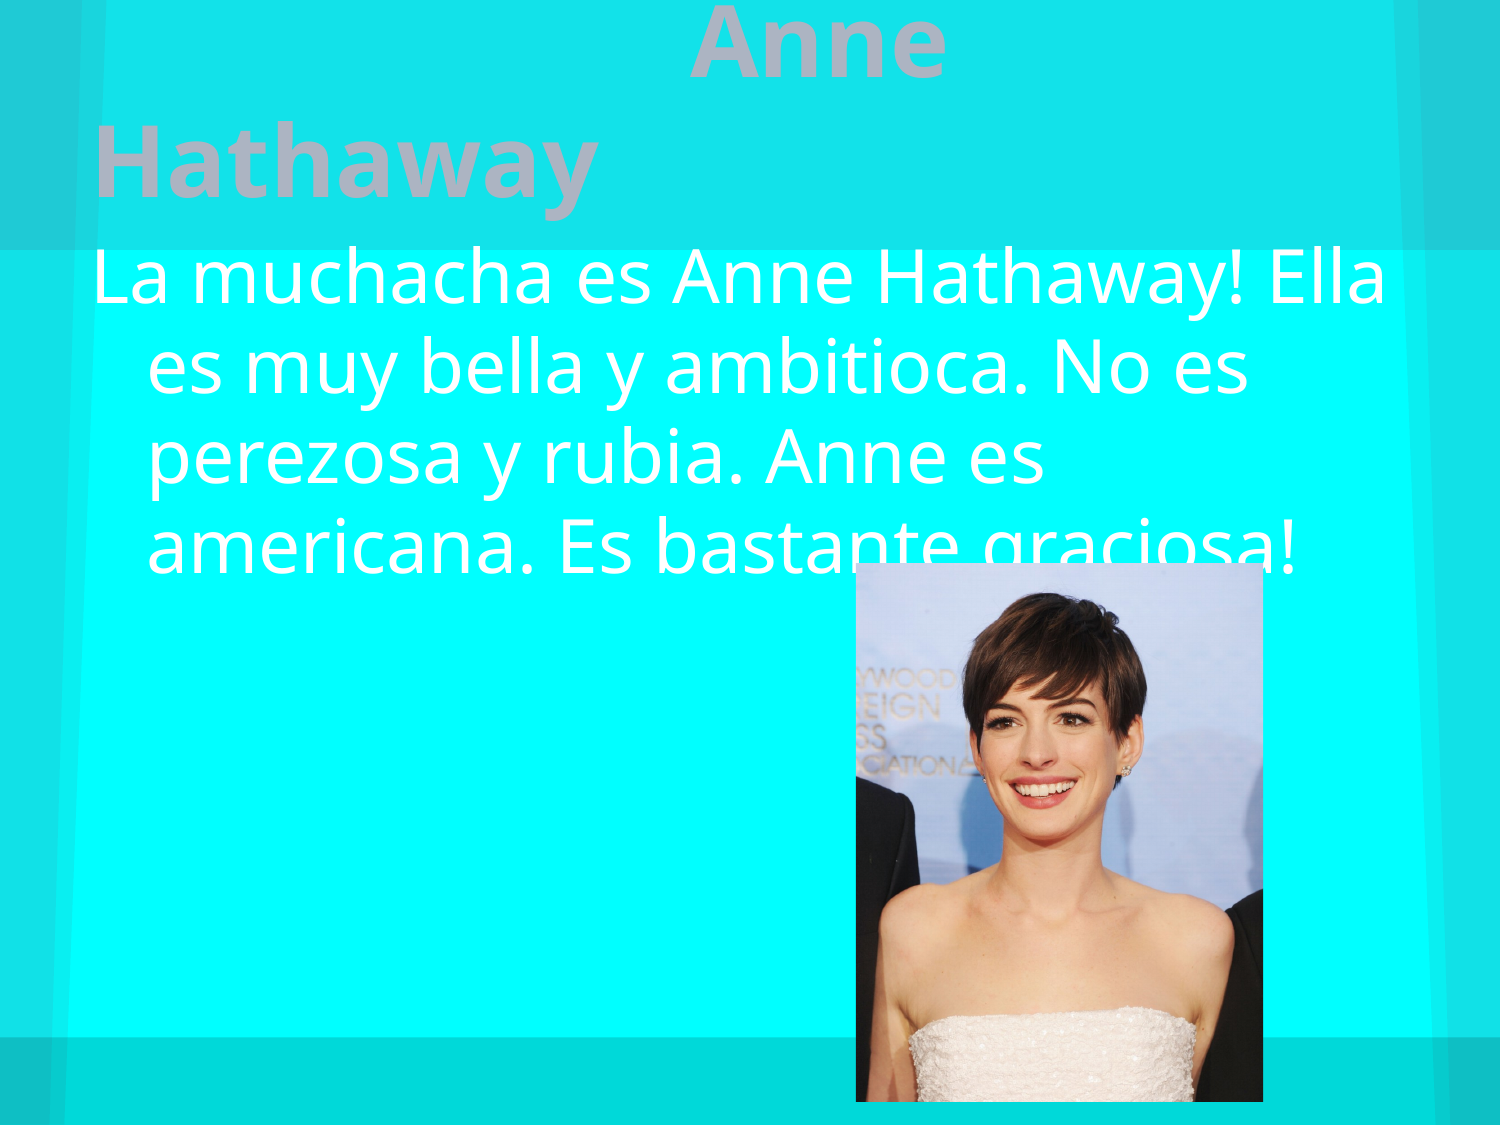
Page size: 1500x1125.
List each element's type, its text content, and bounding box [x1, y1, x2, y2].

list La muchacha es Anne Hathaway! Ella es muy bella y ambitioca. No es perezosa y rubia. Anne es americana. Es bastante graciosa! [75, 213, 1425, 1029]
text_box [855, 563, 1264, 1102]
title Anne Hathaway [75, 45, 1425, 213]
